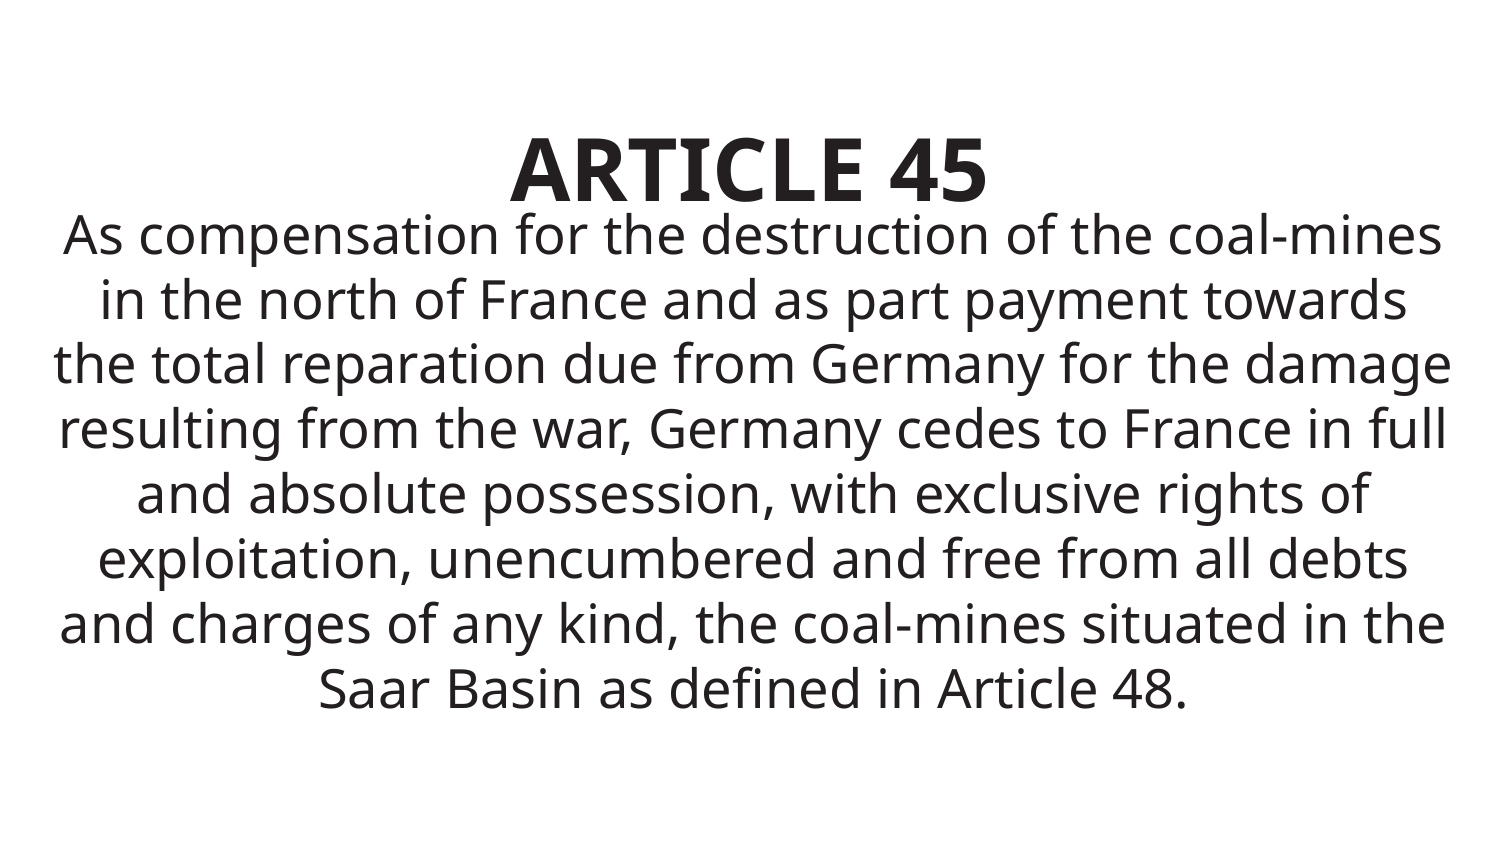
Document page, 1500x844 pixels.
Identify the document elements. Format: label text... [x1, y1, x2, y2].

text_box ARTICLE 45 [209, 71, 1291, 199]
text_box As compensation for the destruction of the coal-mines in the north of France and as part payment towards the total reparation due from Germany for the damage resulting from the war, Germany cedes to France in full and absolute possession, with exclusive rights of exploitation, unencumbered and free from all debts and charges of any kind, the coal-mines situated in the Saar Basin as defined in Article 48. [50, 199, 1458, 745]
